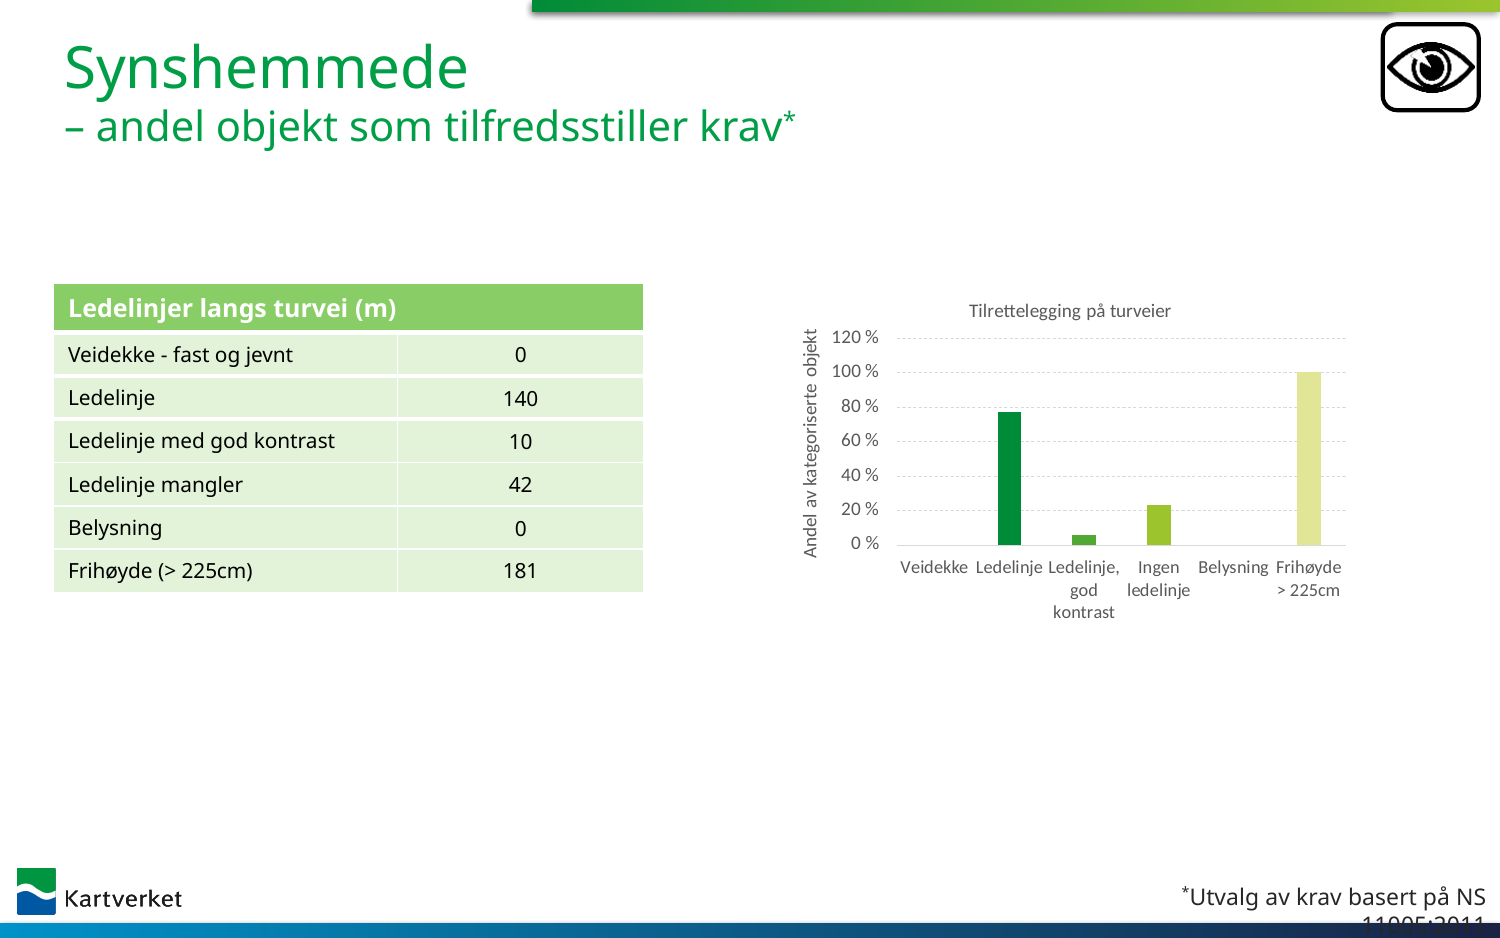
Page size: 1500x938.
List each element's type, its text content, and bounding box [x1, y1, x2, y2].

table_cell 181 [398, 550, 643, 592]
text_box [1382, 24, 1480, 111]
text_box Synshemmede – andel objekt som tilfredsstiller krav* [49, 24, 1431, 158]
table_cell 140 [398, 378, 643, 417]
table_cell 10 [398, 421, 643, 462]
table_header Ledelinjer langs turvei (m) [54, 284, 643, 330]
picture [791, 291, 1349, 630]
table_cell Ledelinje med god kontrast [54, 421, 397, 462]
text_box *Utvalg av krav basert på NS 11005:2011 [1068, 873, 1500, 938]
table_cell 0 [398, 507, 643, 548]
table_cell 42 [398, 463, 643, 505]
table_cell Ledelinje mangler [54, 463, 397, 505]
table_cell 0 [398, 335, 643, 374]
table_cell Ledelinje [54, 378, 397, 417]
table_cell Belysning [54, 507, 397, 548]
table_cell Frihøyde (> 225cm) [54, 550, 397, 592]
table_cell Veidekke - fast og jevnt [54, 335, 397, 374]
